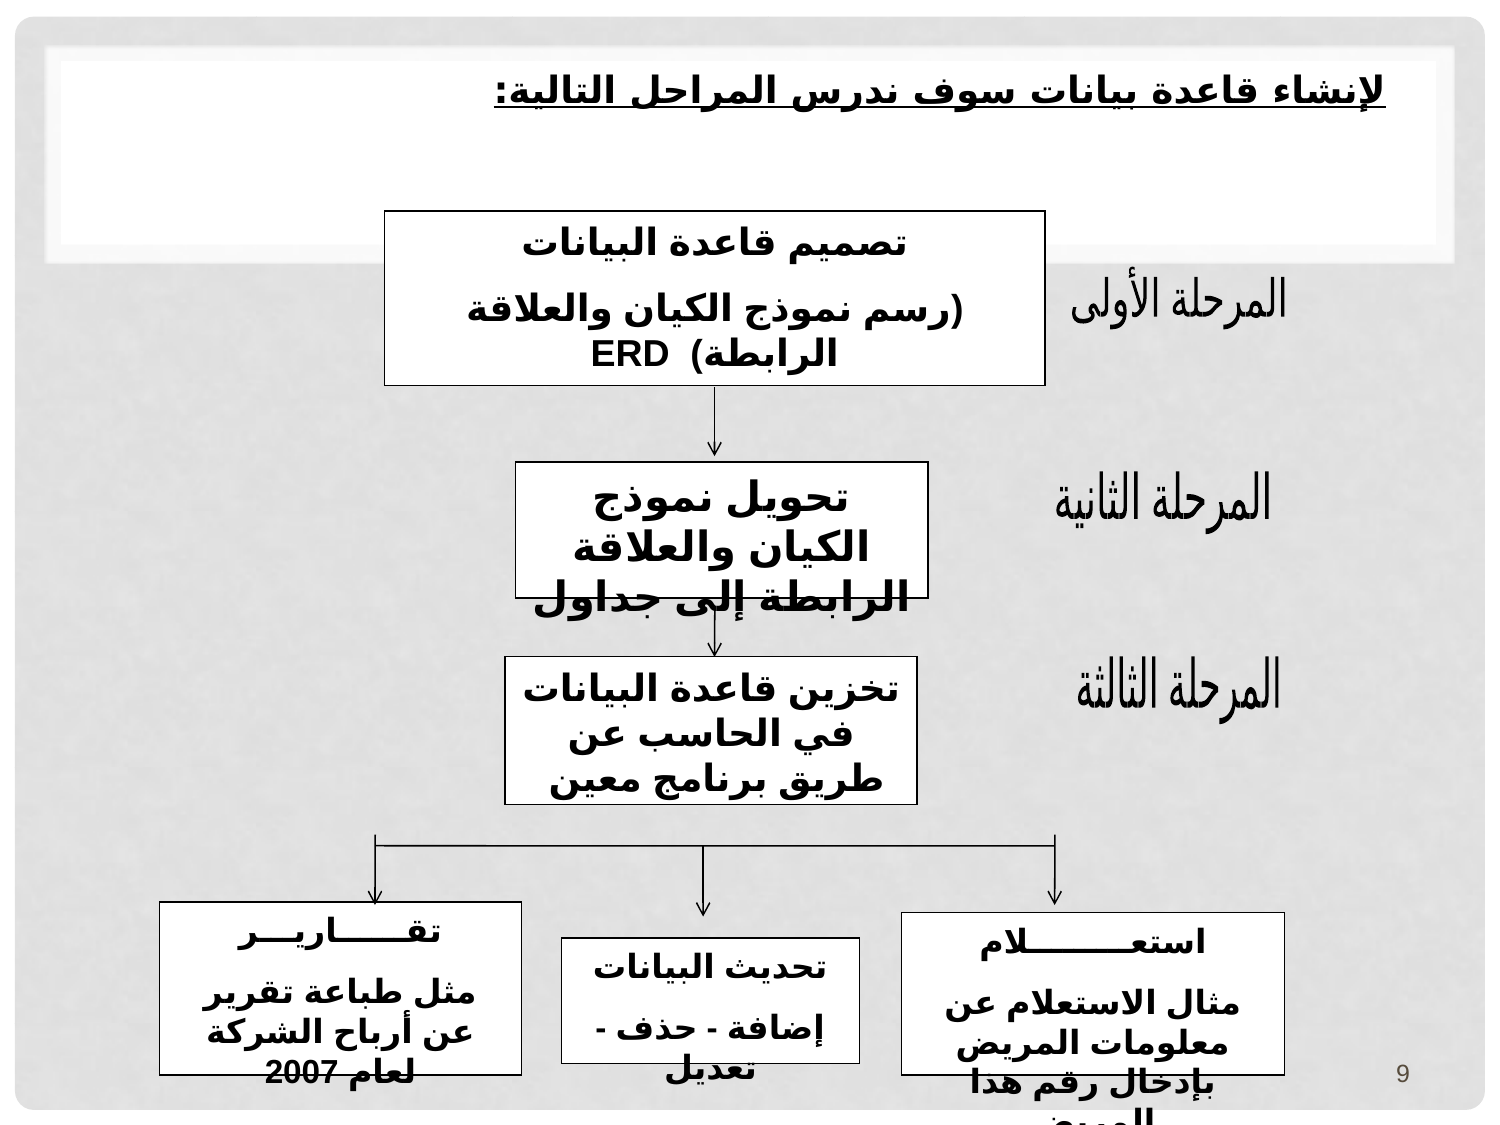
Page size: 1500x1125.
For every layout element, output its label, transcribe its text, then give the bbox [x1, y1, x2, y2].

text_box لإنشاء قاعدة بيانات سوف ندرس المراحل التالية: [257, 58, 1402, 119]
slide_number 9 [1074, 1042, 1425, 1103]
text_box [159, 210, 1285, 1076]
